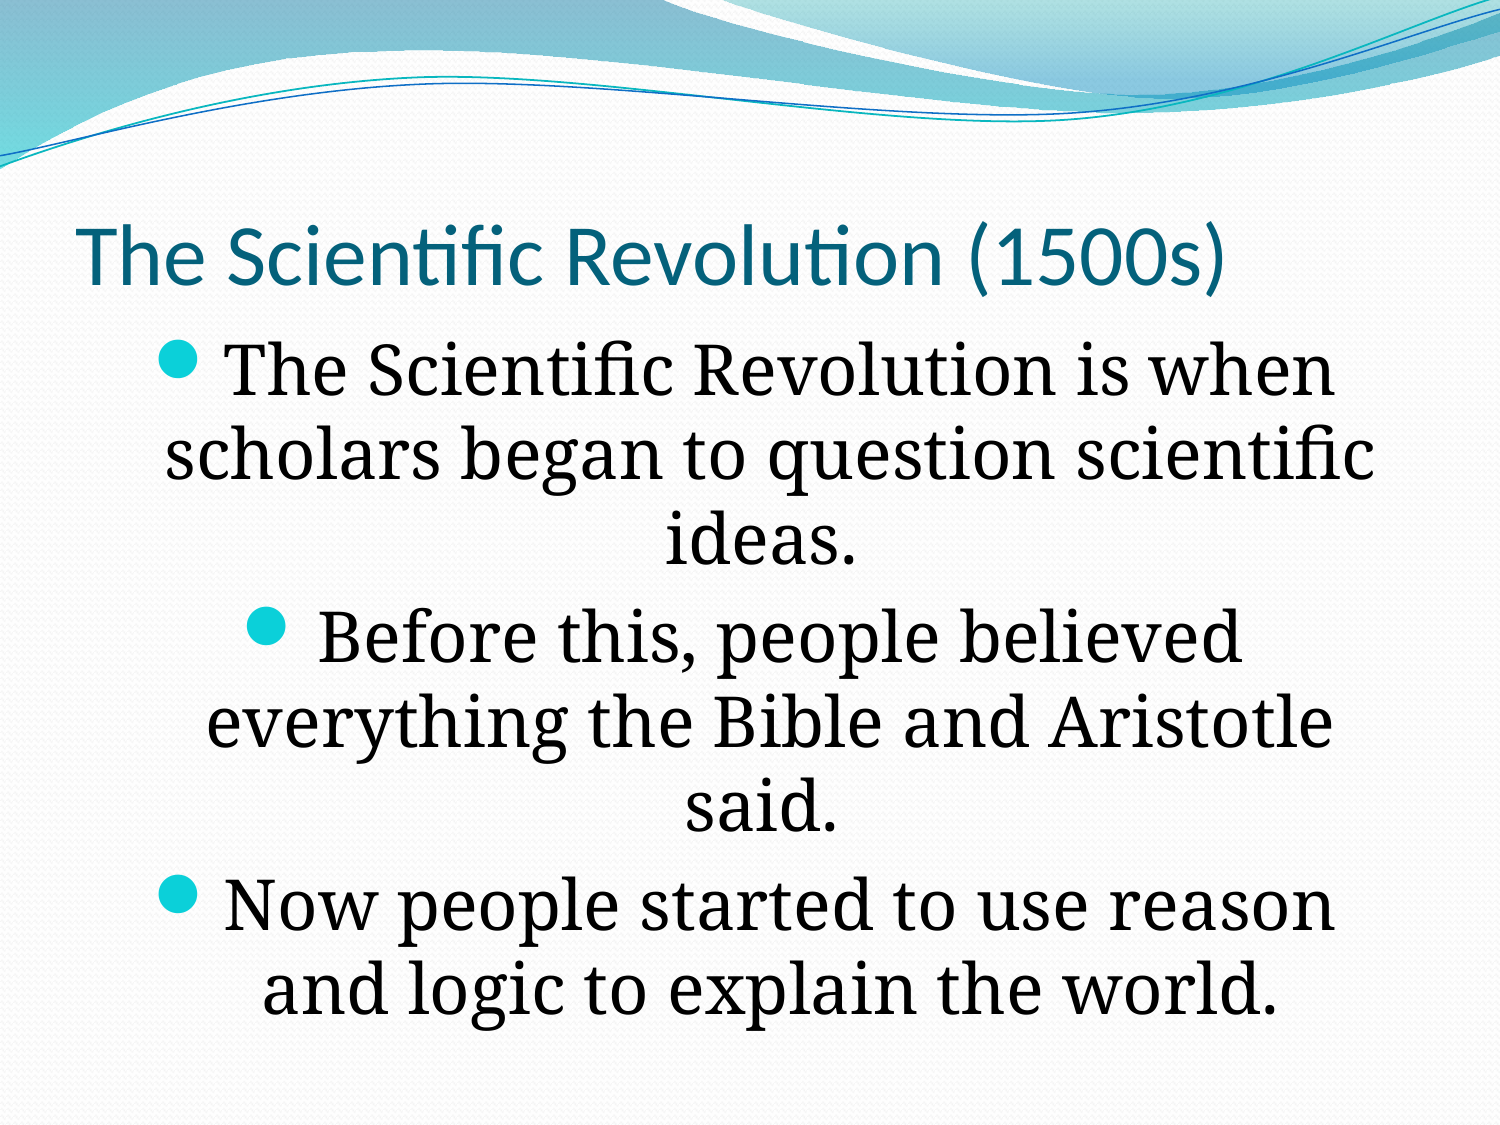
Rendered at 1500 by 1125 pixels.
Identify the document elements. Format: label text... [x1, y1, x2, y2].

list The Scientific Revolution is when scholars began to question scientific ideas. Before this, people believed everything the Bible and Aristotle said. Now people started to use reason and logic to explain the world. [75, 317, 1425, 1038]
title The Scientific Revolution (1500s) [75, 115, 1425, 303]
